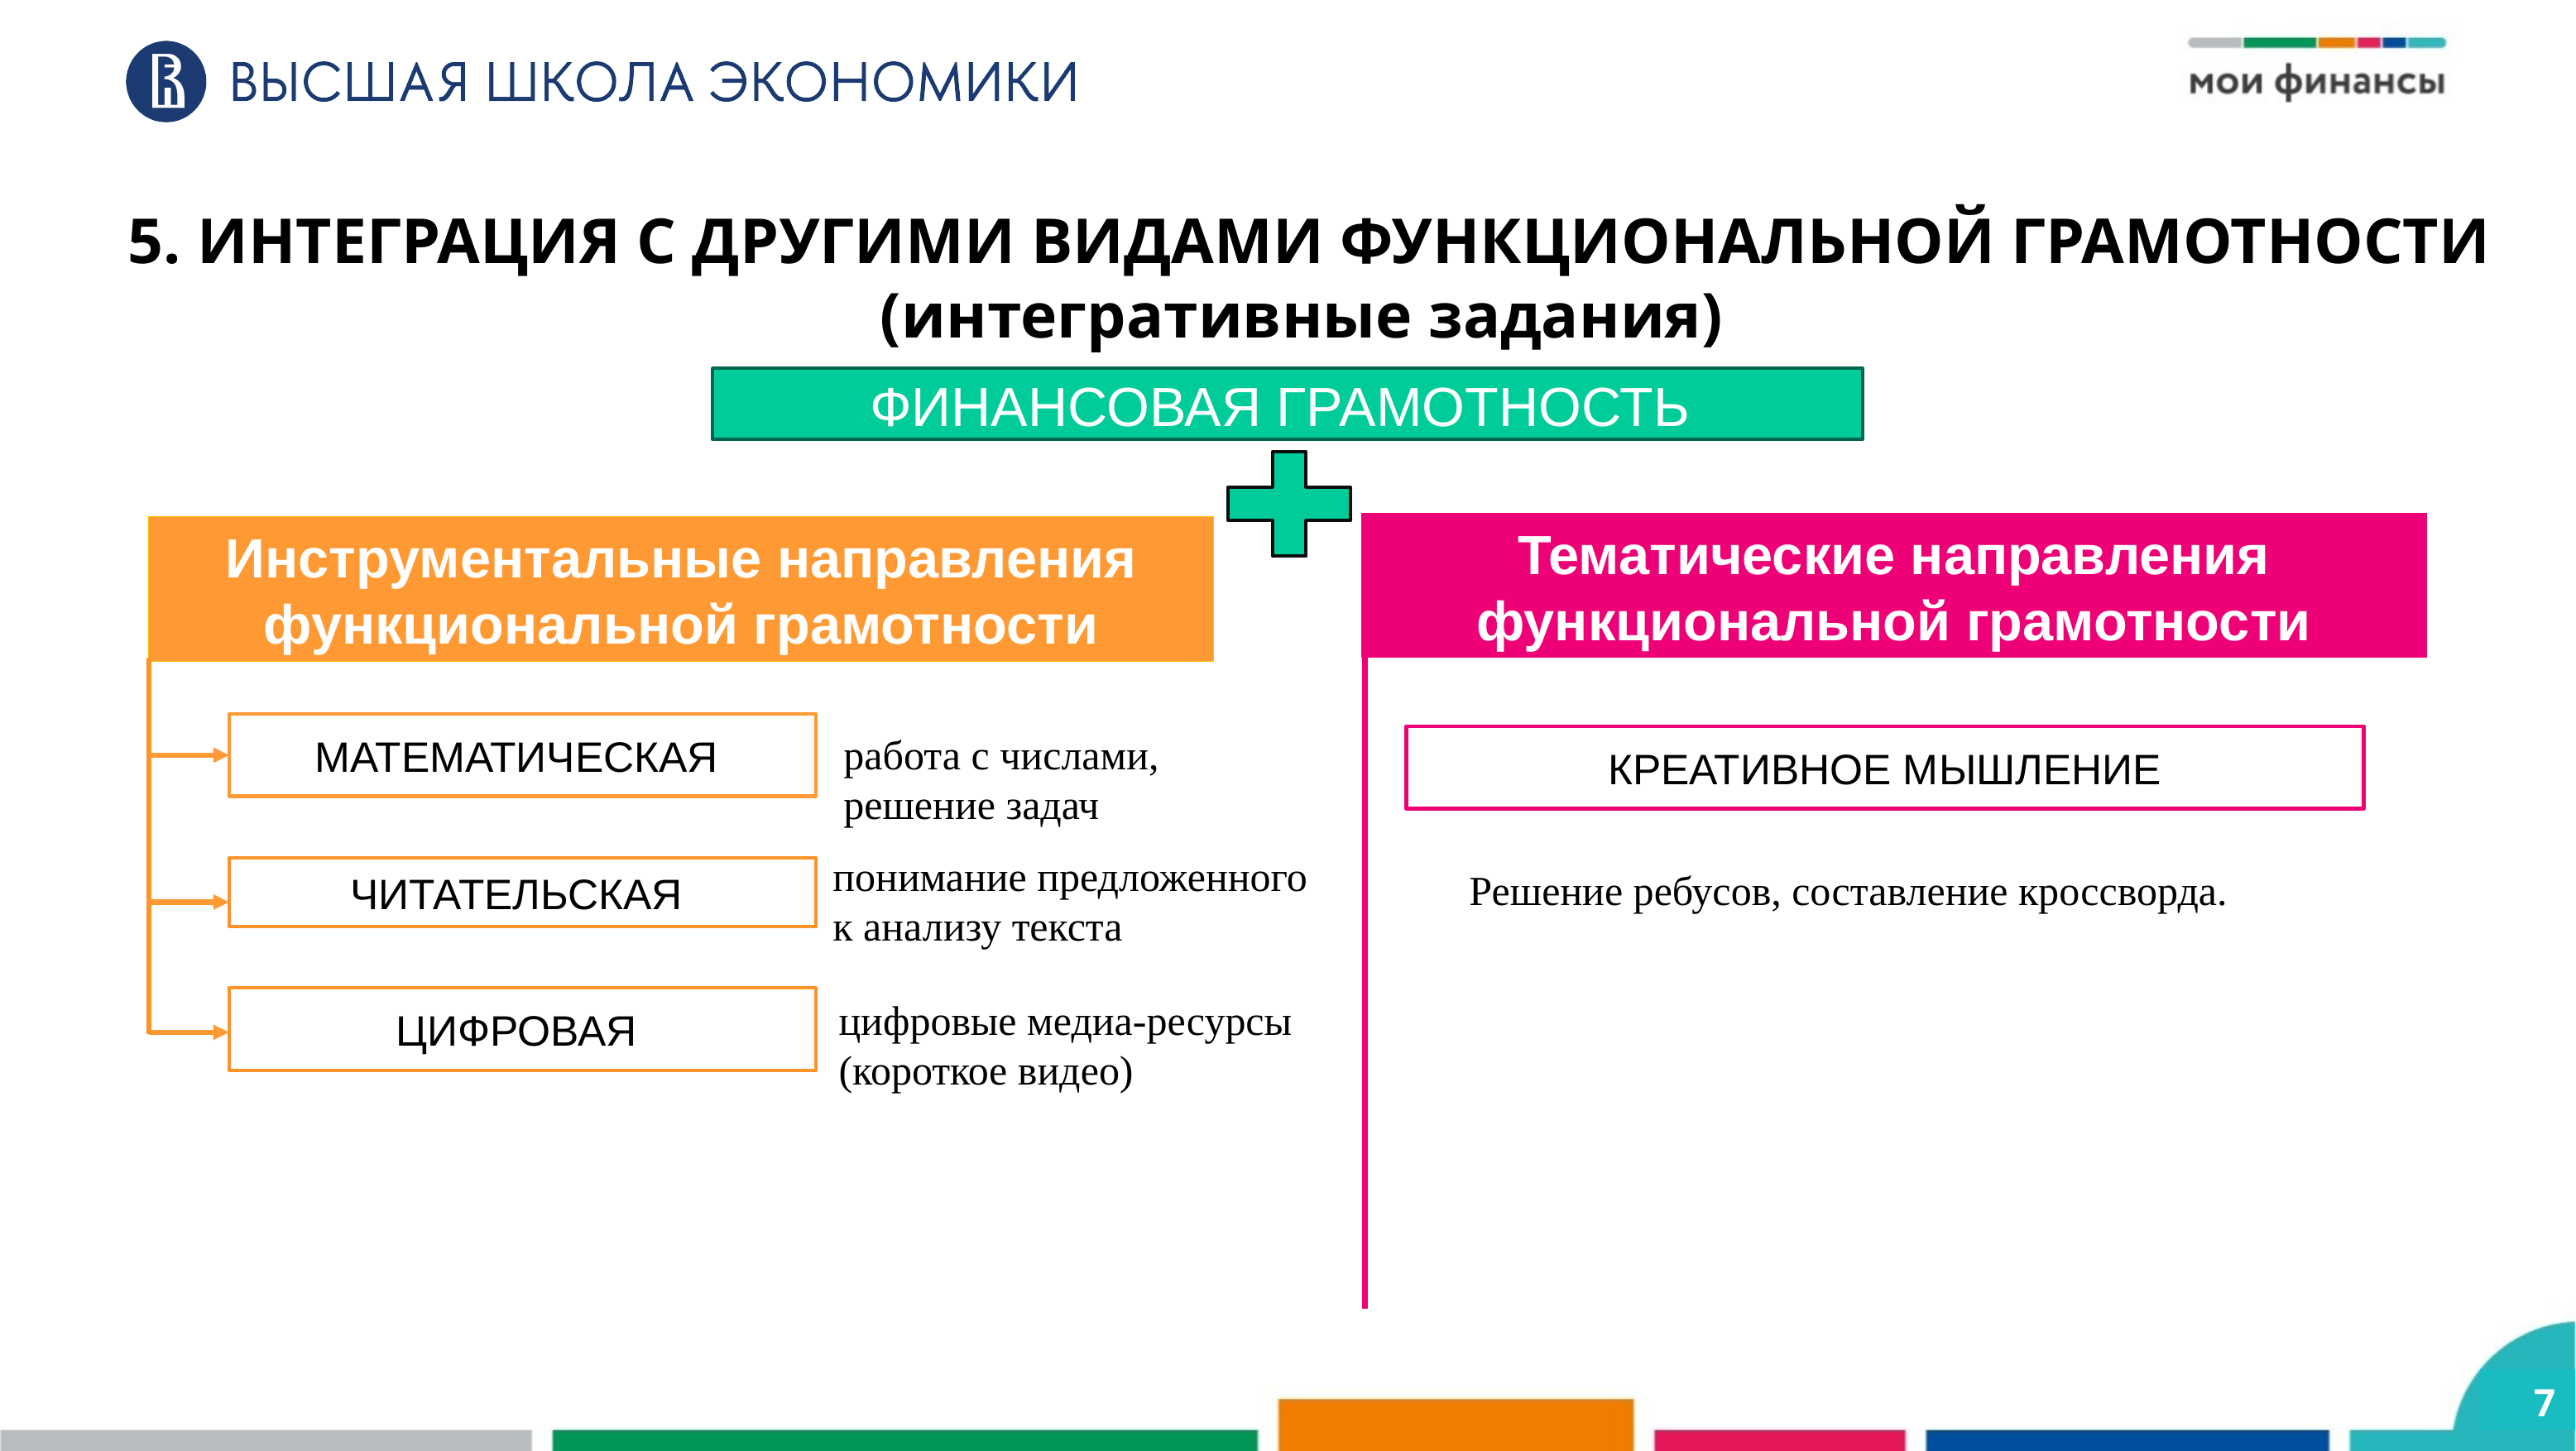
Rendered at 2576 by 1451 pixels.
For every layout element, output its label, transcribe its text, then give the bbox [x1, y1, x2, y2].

text_box КРЕАТИВНОЕ МЫШЛЕНИЕ [1404, 725, 2366, 811]
text_box Инструментальные направления функциональной грамотности [148, 516, 1214, 662]
text_box [1226, 450, 1352, 558]
picture [0, 0, 2576, 1451]
text_box цифровые медиа-ресурсы (короткое видео) [826, 988, 1305, 1099]
text_box работа с числами, решение задач [831, 722, 1182, 834]
text_box Решение ребусов, составление кроссворда. [1456, 857, 2387, 920]
text_box ЧИТАТЕЛЬСКАЯ [228, 856, 818, 928]
text_box ЦИФРОВАЯ [228, 986, 818, 1072]
text_box 7 [2480, 1368, 2576, 1430]
text_box МАТЕМАТИЧЕСКАЯ [228, 712, 818, 798]
text_box понимание предложенного к анализу текста [820, 844, 1331, 956]
text_box Тематические направления функциональной грамотности [1361, 513, 2427, 658]
text_box 5. ИНТЕГРАЦИЯ С ДРУГИМИ ВИДАМИ ФУНКЦИОНАЛЬНОЙ ГРАМОТНОСТИ (интегративные задания) [44, 192, 2576, 435]
text_box ФИНАНСОВАЯ ГРАМОТНОСТЬ [711, 366, 1864, 441]
